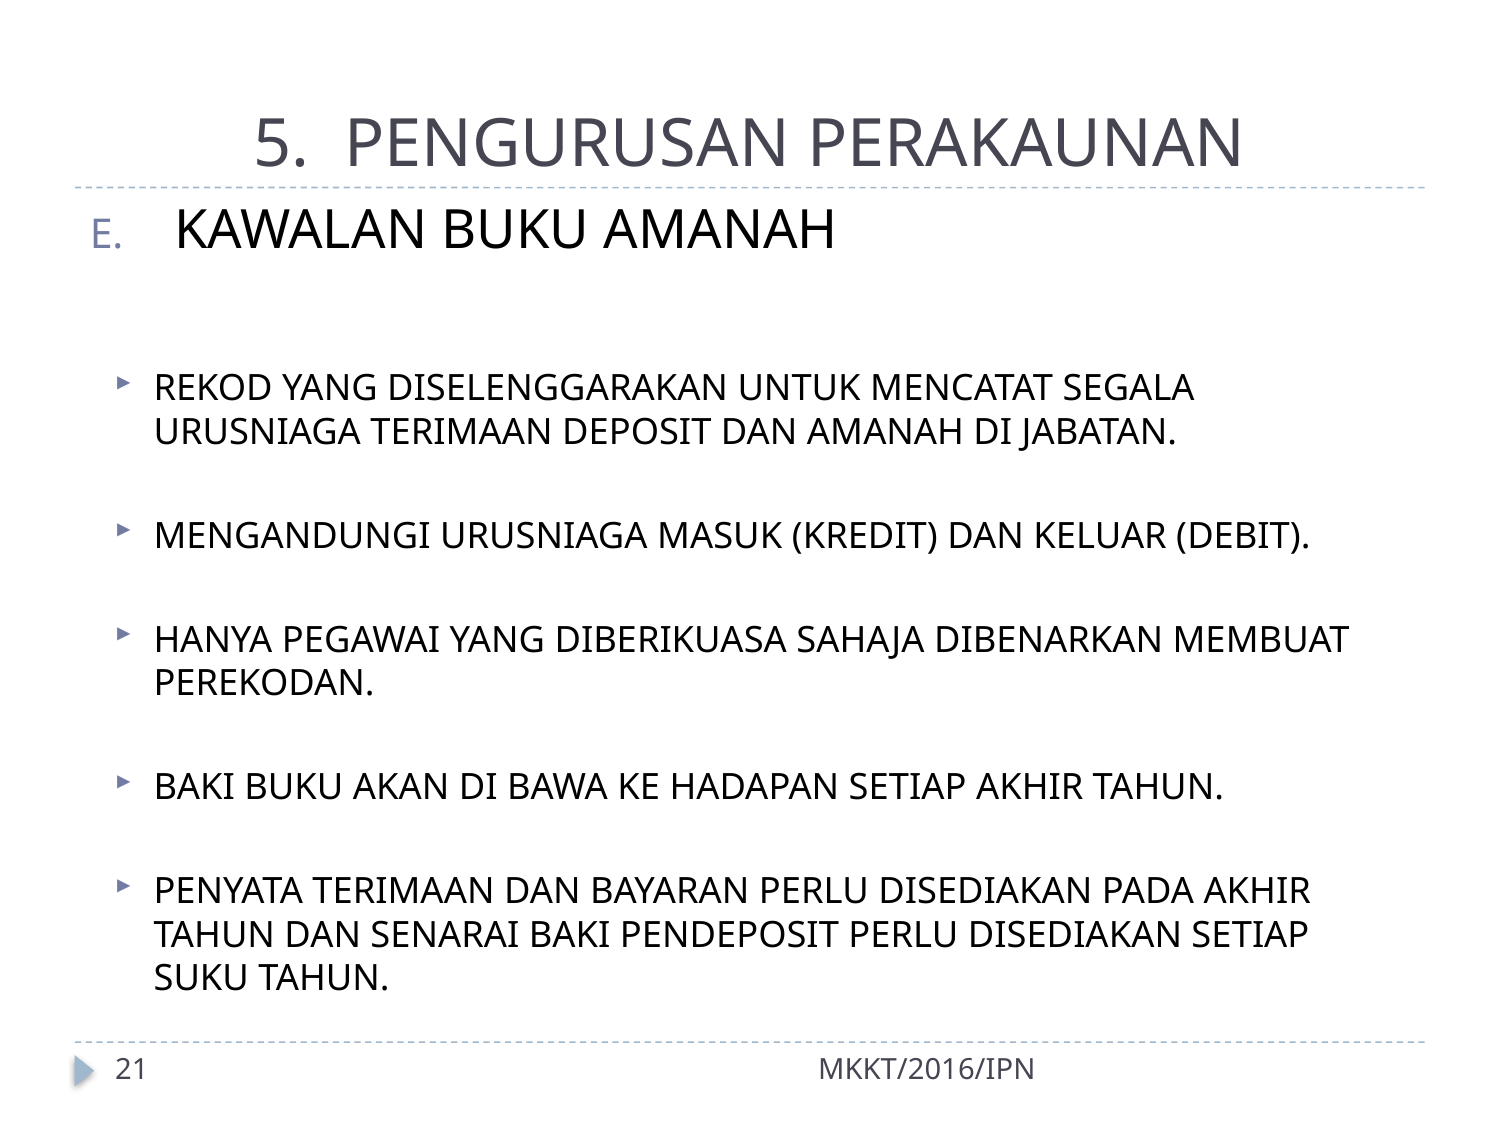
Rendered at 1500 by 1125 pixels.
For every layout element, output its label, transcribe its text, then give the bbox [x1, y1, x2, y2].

slide_number 21 [100, 1042, 426, 1103]
title 5. PENGURUSAN PERAKAUNAN [75, 24, 1425, 187]
text_box REKOD YANG DISELENGGARAKAN UNTUK MENCATAT SEGALA URUSNIAGA TERIMAAN DEPOSIT DAN AMANAH DI JABATAN. MENGANDUNGI URUSNIAGA MASUK (KREDIT) DAN KELUAR (DEBIT). HANYA PEGAWAI YANG DIBERIKUASA SAHAJA DIBENARKAN MEMBUAT PEREKODAN. BAKI BUKU AKAN DI BAWA KE HADAPAN SETIAP AKHIR TAHUN. PENYATA TERIMAAN DAN BAYARAN PERLU DISEDIAKAN PADA AKHIR TAHUN DAN SENARAI BAKI PENDEPOSIT PERLU DISEDIAKAN SETIAP SUKU TAHUN. [99, 356, 1400, 1012]
footer MKKT/2016/IPN [475, 1042, 1051, 1103]
list KAWALAN BUKU AMANAH [75, 187, 1425, 325]
